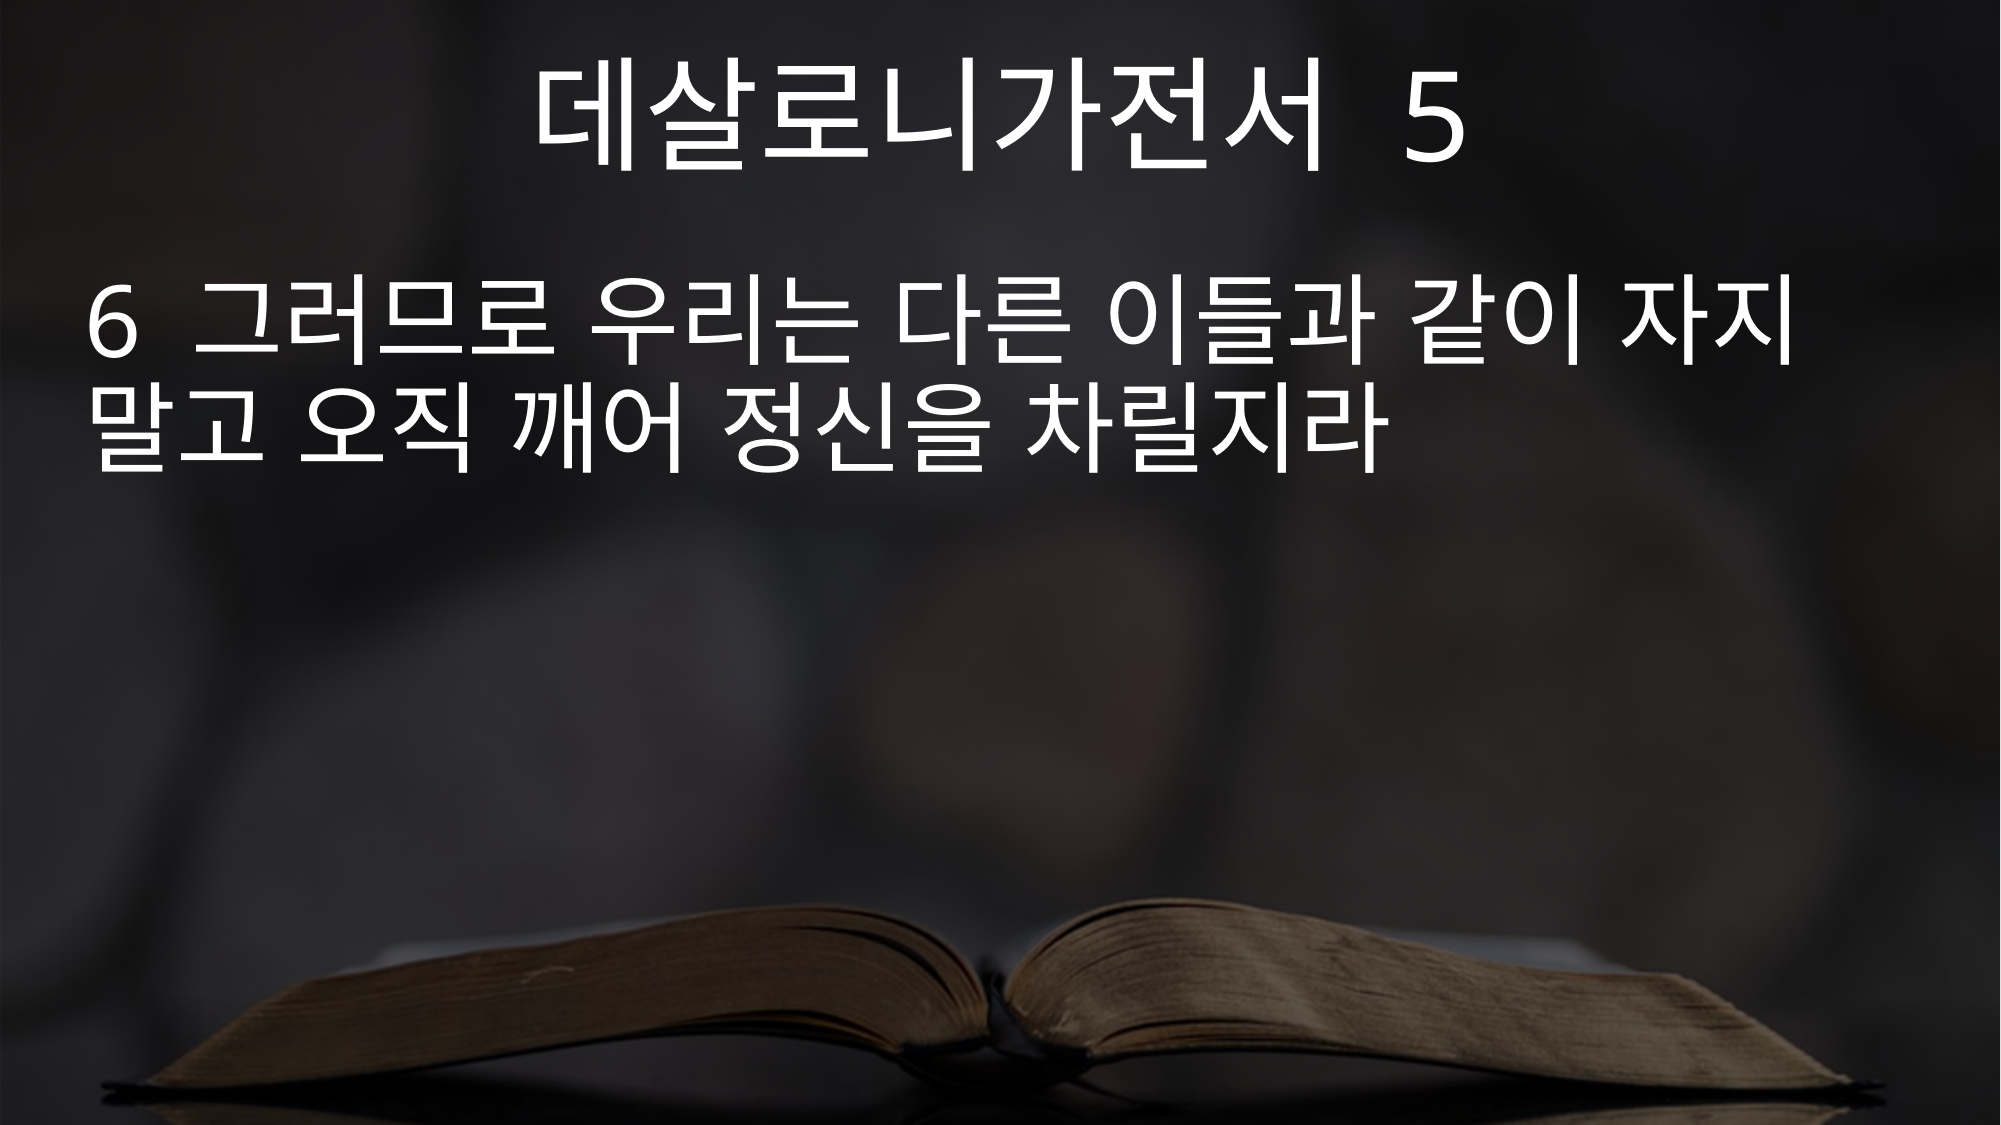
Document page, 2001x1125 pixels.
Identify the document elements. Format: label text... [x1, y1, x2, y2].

list 6 그러므로 우리는 다른 이들과 같이 자지 말고 오직 깨어 정신을 차릴지라 [69, 263, 1953, 423]
picture [0, 0, 2001, 1125]
footer 데살로니가전서 5 [0, 32, 2000, 192]
